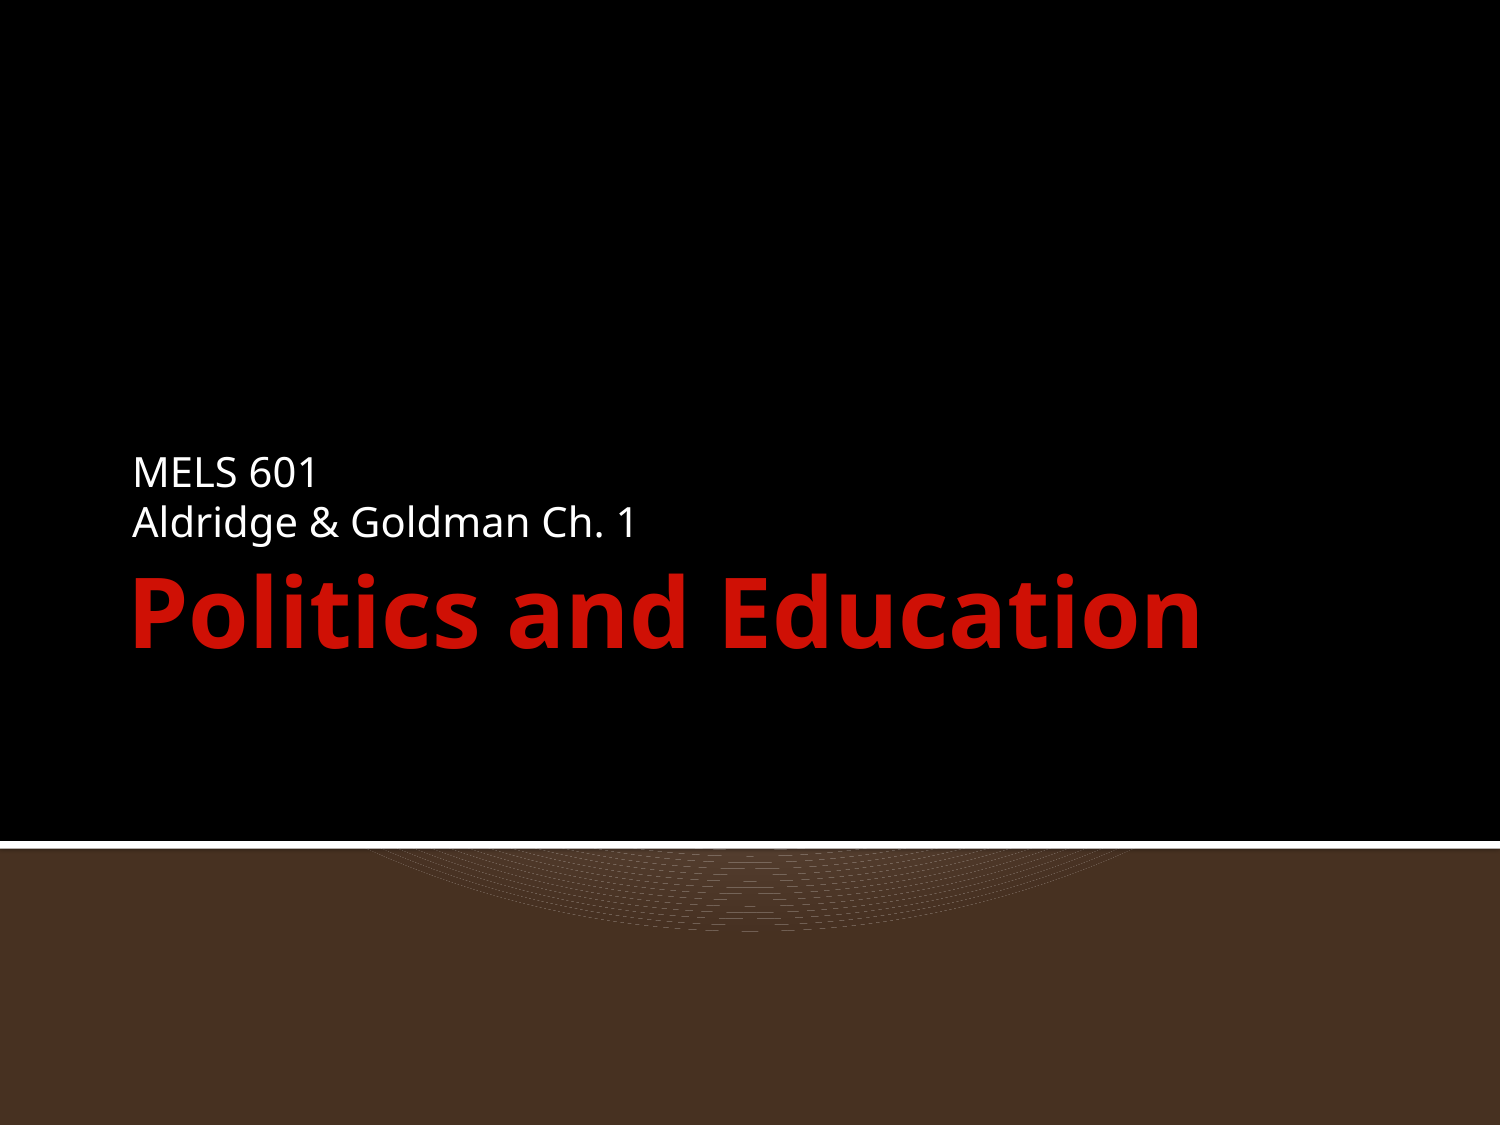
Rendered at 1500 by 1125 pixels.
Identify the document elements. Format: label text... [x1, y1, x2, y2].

title Politics and Education [112, 550, 1438, 825]
subtitle MELS 601 Aldridge & Goldman Ch. 1 [112, 299, 1438, 546]
